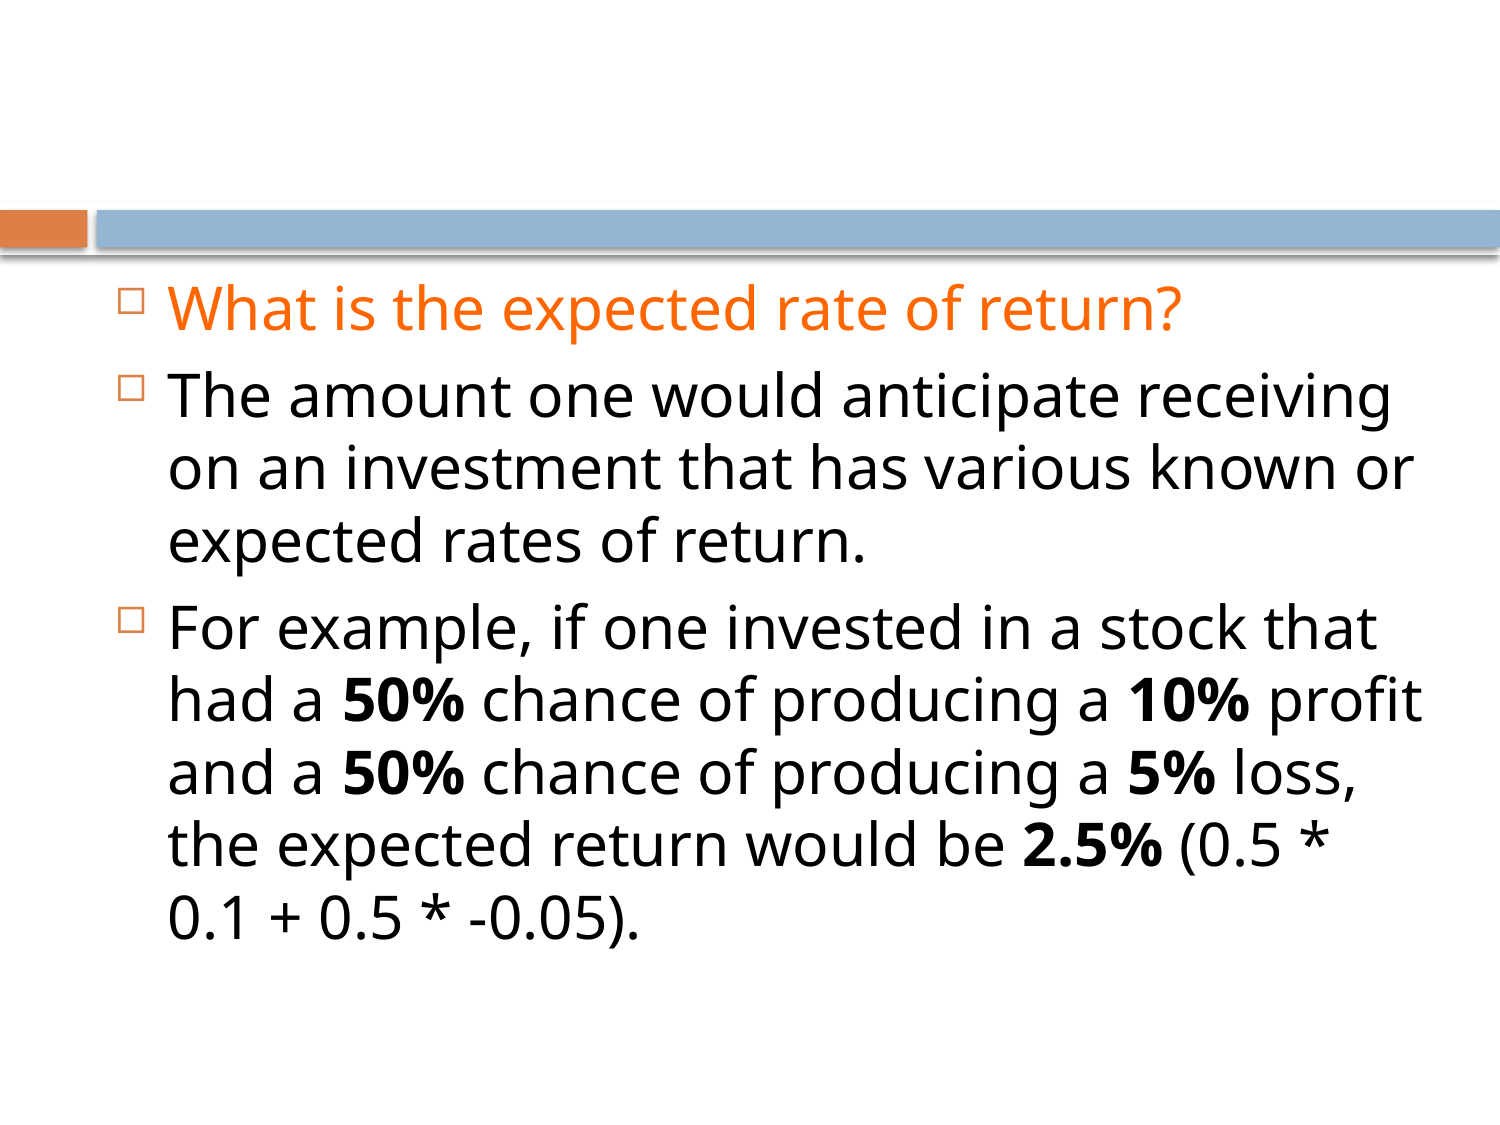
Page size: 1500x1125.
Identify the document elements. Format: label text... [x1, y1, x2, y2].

list What is the expected rate of return? The amount one would anticipate receiving on an investment that has various known or expected rates of return. For example, if one invested in a stock that had a 50% chance of producing a 10% profit and a 50% chance of producing a 5% loss, the expected return would be 2.5% (0.5 * 0.1 + 0.5 * -0.05). [100, 262, 1438, 1000]
